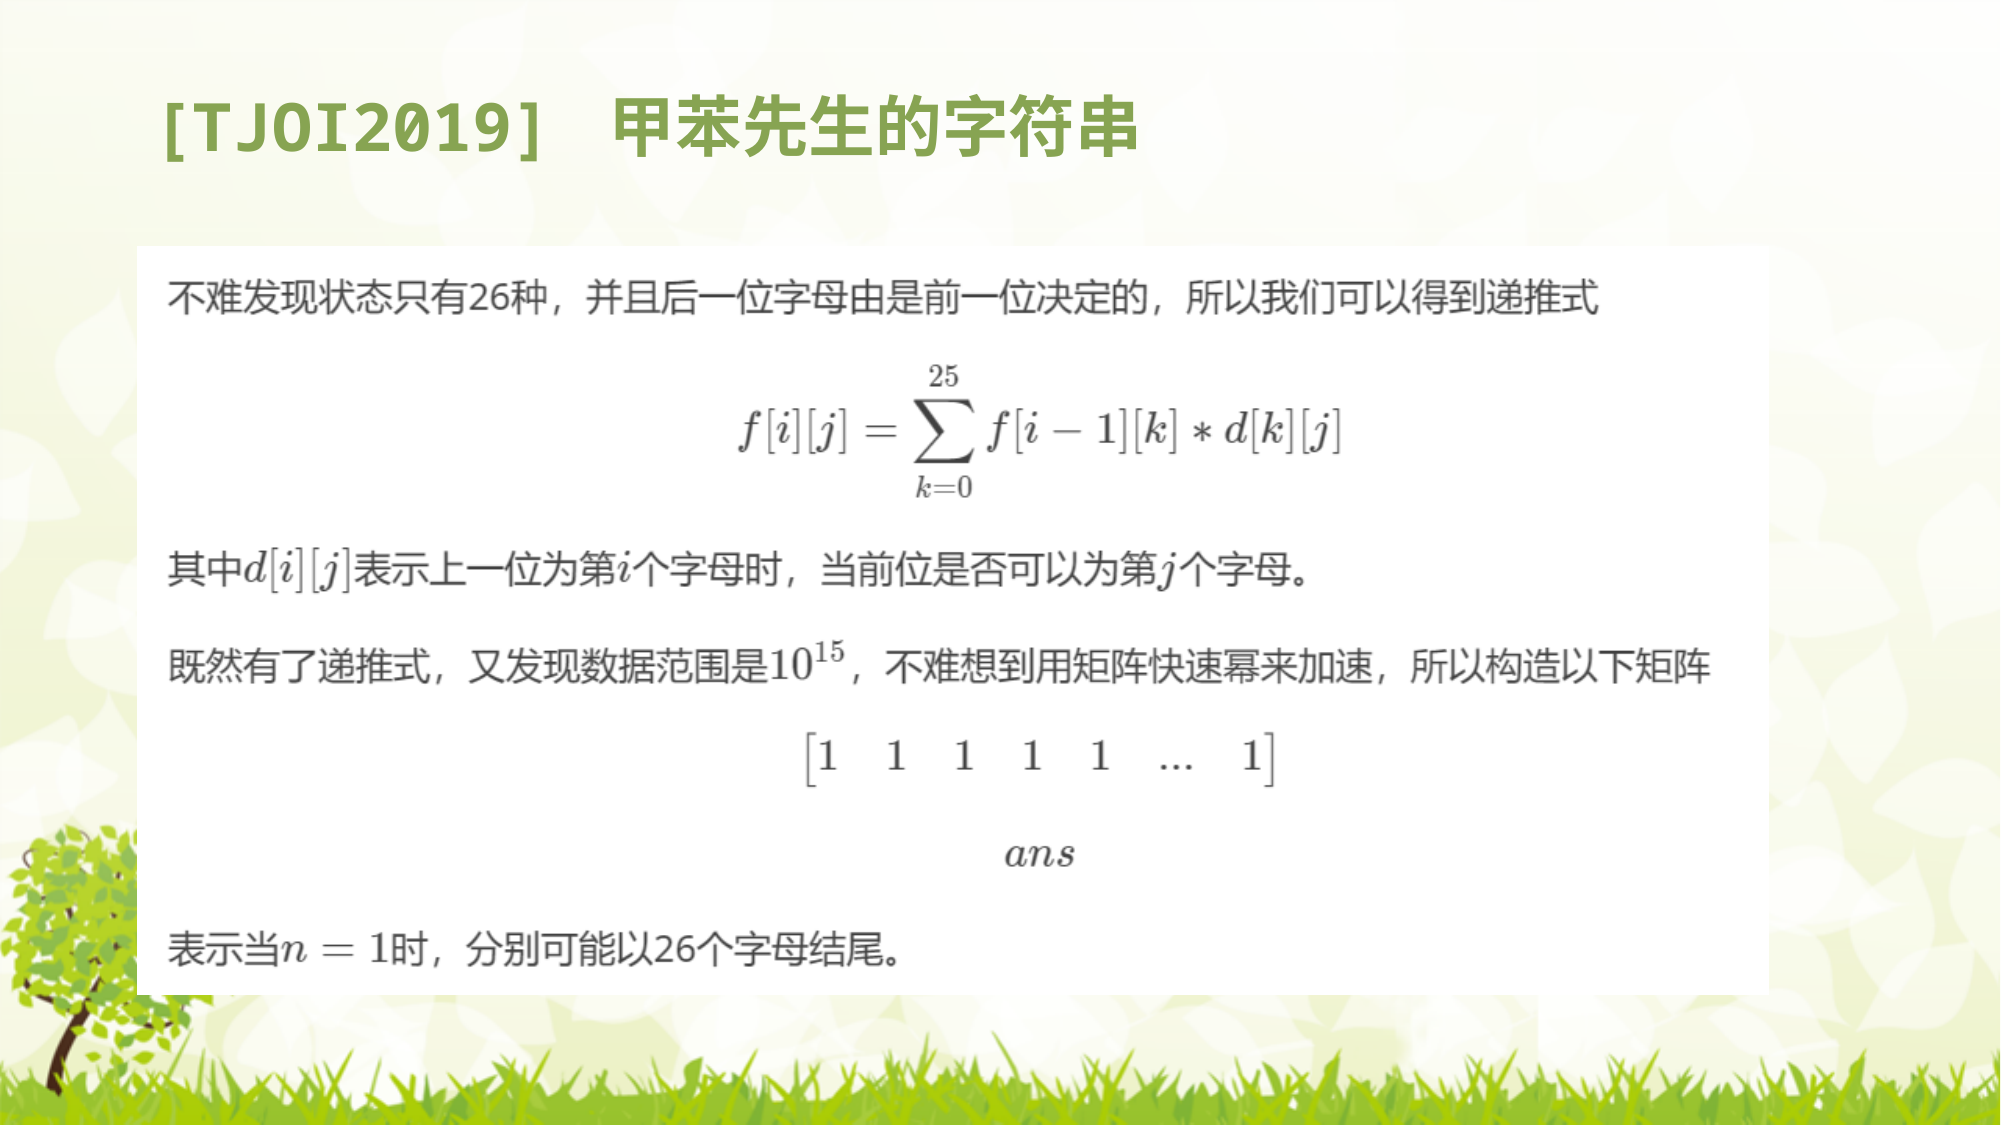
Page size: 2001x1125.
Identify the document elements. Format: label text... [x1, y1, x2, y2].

picture [0, 0, 2001, 1125]
title [TJOI2019] 甲苯先生的字符串 [137, 59, 1863, 200]
